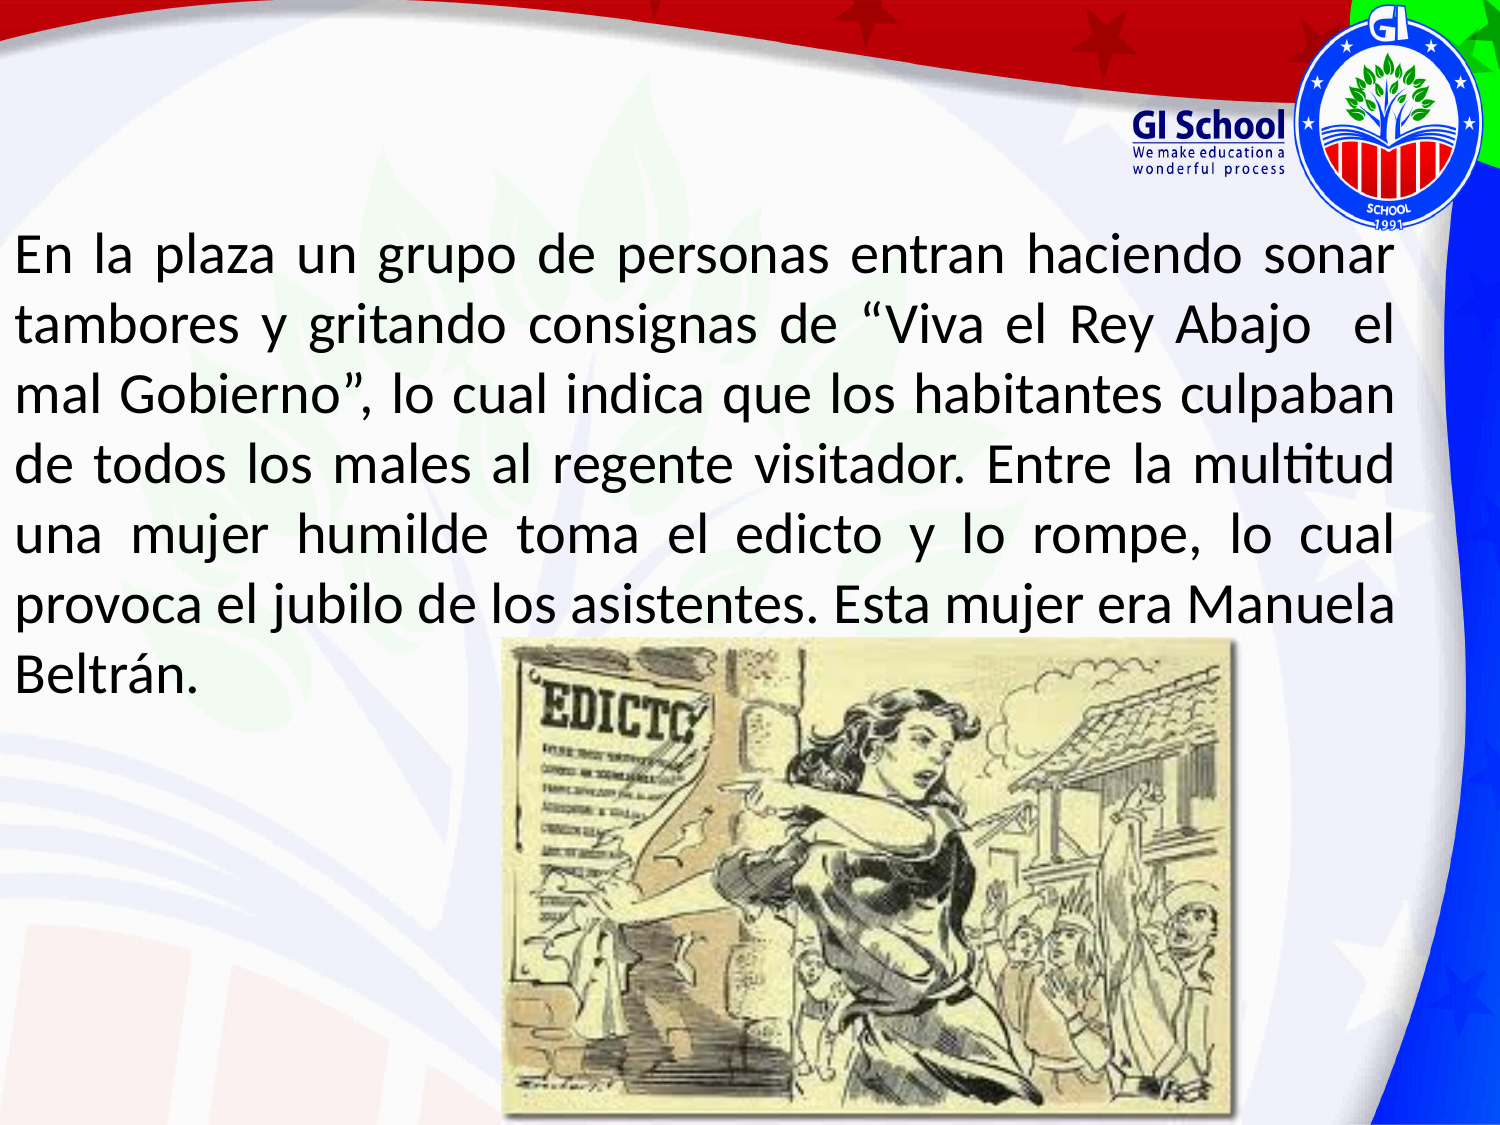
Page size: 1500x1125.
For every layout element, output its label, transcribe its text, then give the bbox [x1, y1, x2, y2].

text_box En la plaza un grupo de personas entran haciendo sonar tambores y gritando consignas de “Viva el Rey Abajo el mal Gobierno”, lo cual indica que los habitantes culpaban de todos los males al regente visitador. Entre la multitud una mujer humilde toma el edicto y lo rompe, lo cual provoca el jubilo de los asistentes. Esta mujer era Manuela Beltrán. [0, 208, 1412, 713]
picture [0, 0, 1500, 1125]
